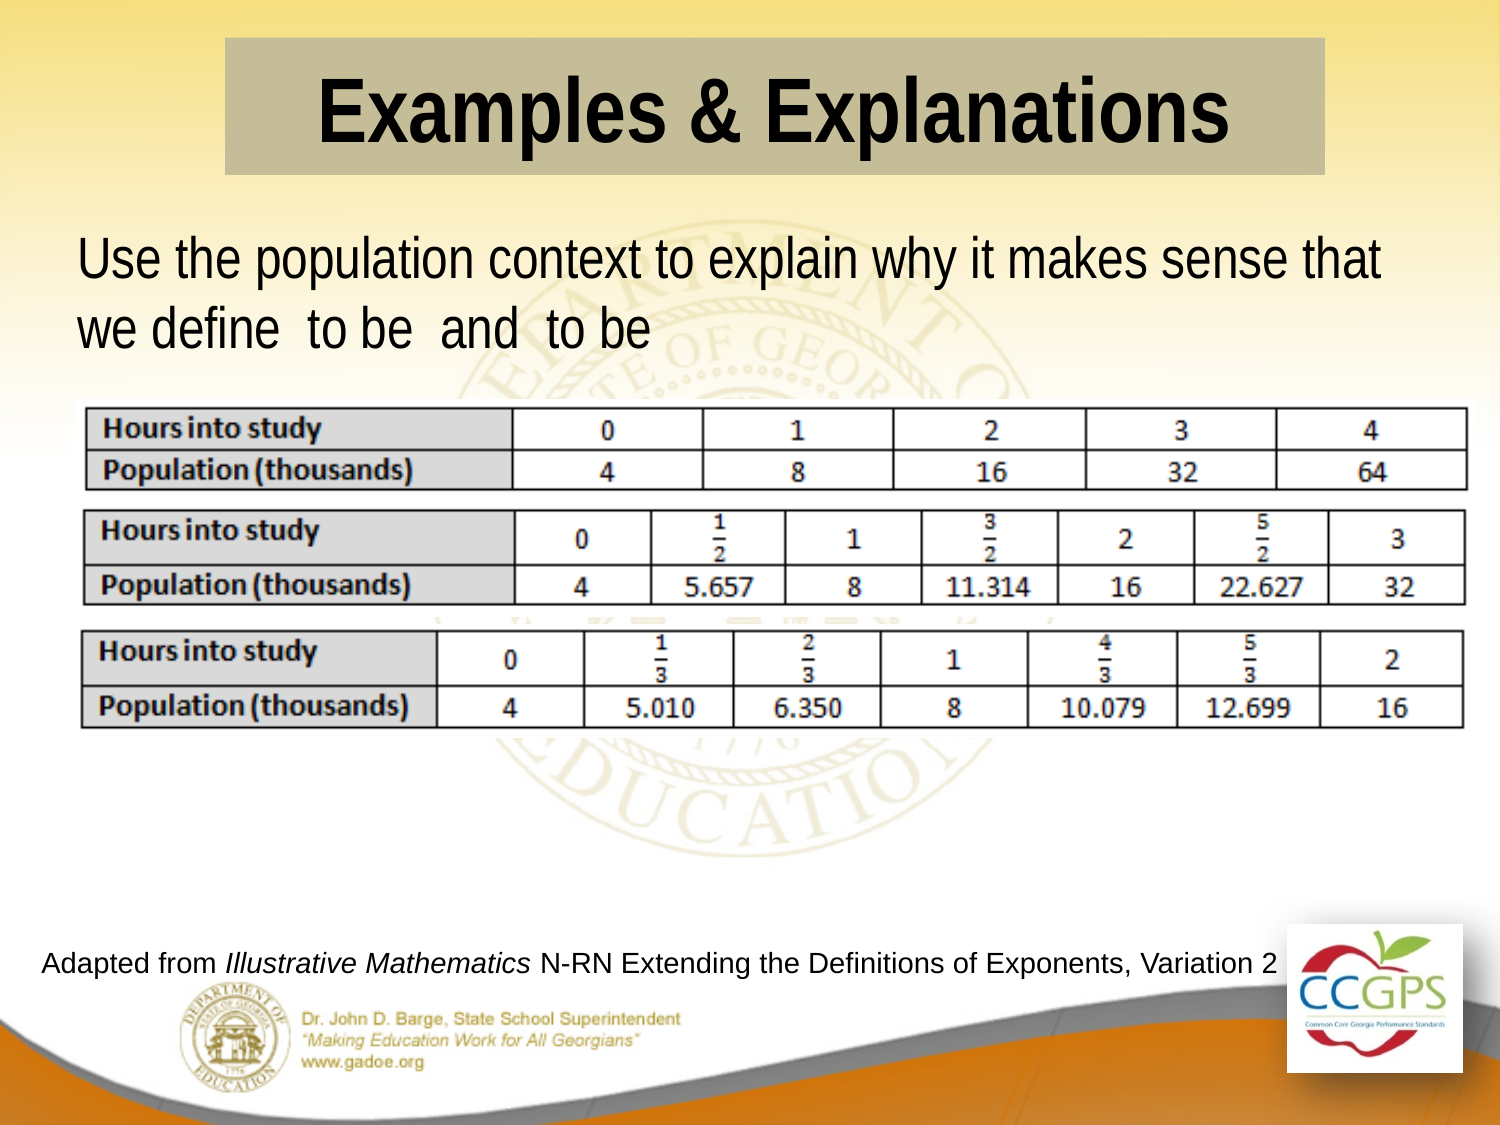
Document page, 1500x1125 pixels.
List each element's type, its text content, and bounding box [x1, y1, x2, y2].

title Examples & Explanations [224, 37, 1326, 176]
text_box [74, 399, 1475, 738]
text_box Adapted from Illustrative Mathematics N-RN Extending the Definitions of Exponents, Variation 2 [26, 937, 1282, 988]
picture [0, 0, 1500, 1125]
